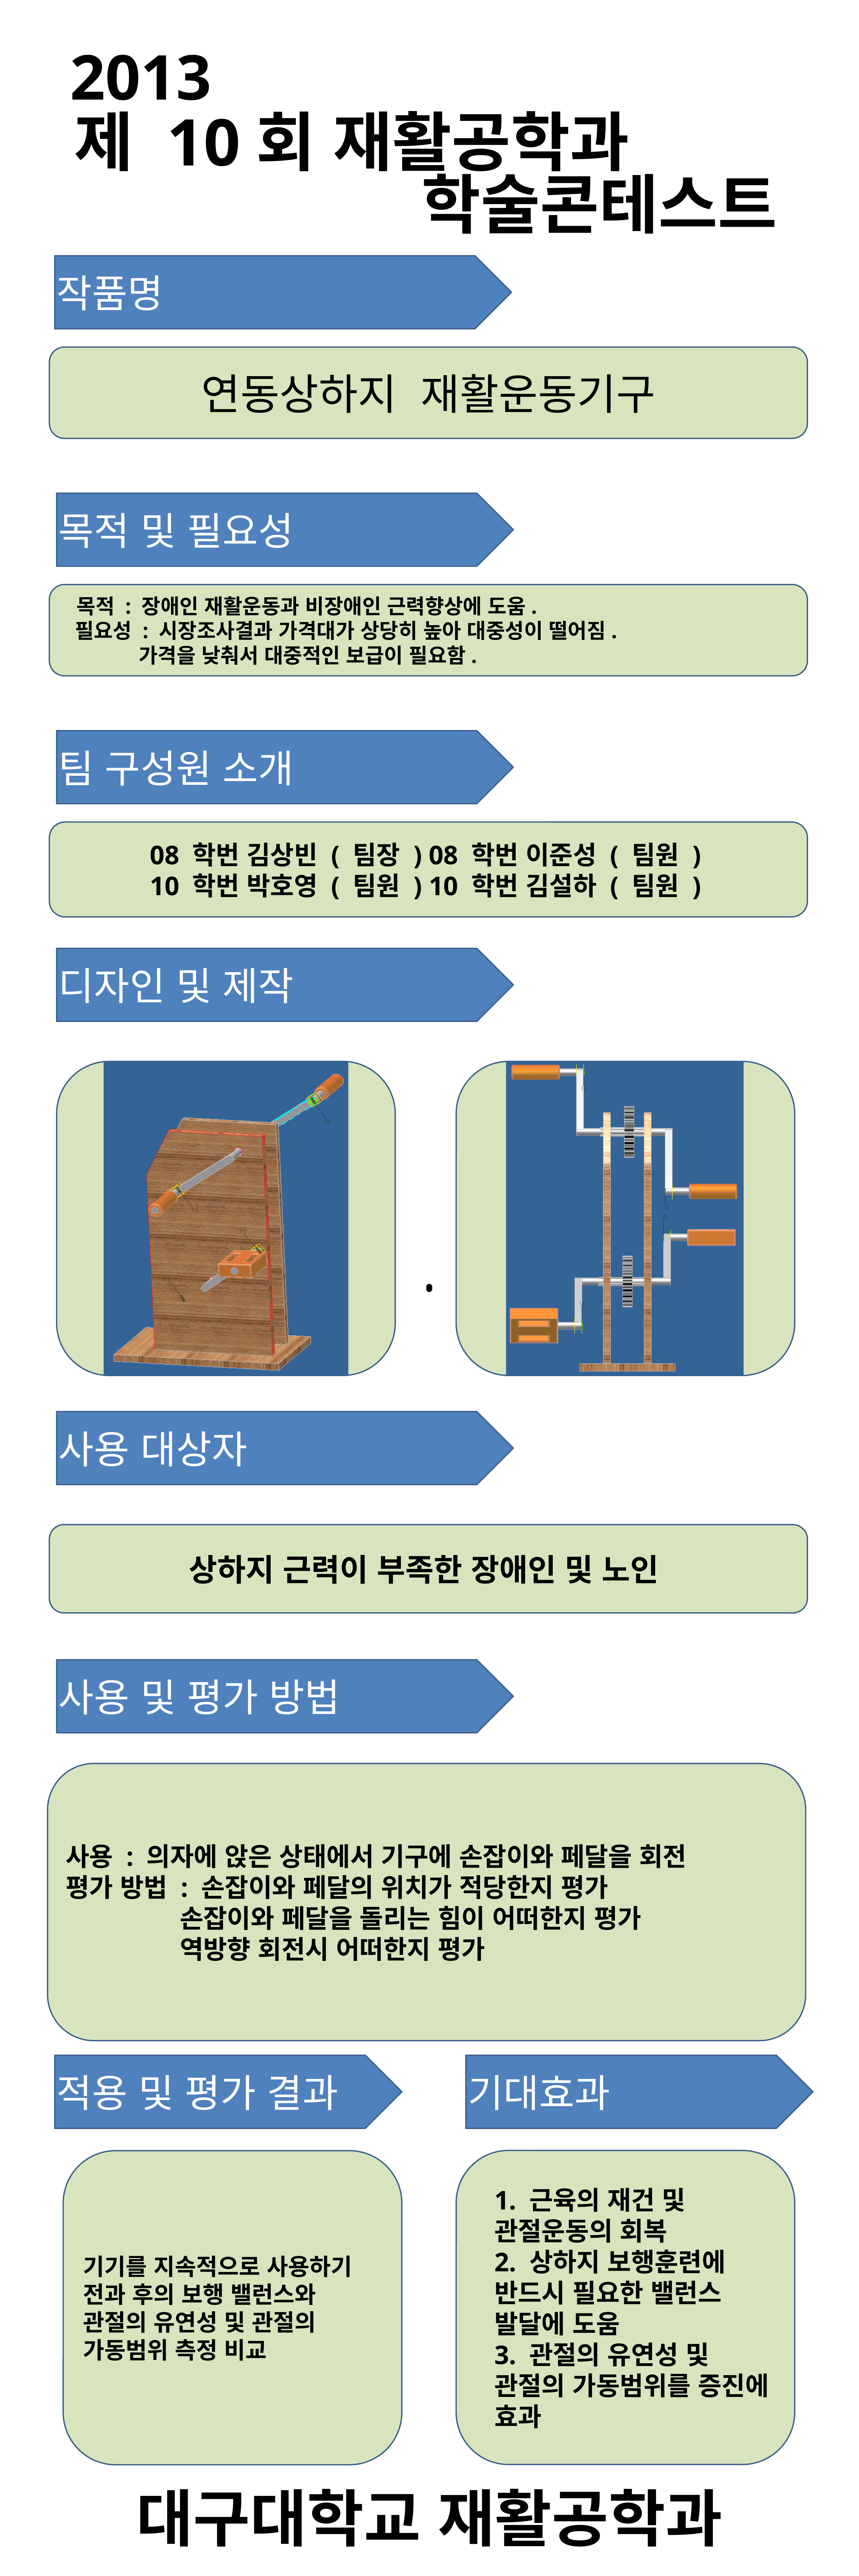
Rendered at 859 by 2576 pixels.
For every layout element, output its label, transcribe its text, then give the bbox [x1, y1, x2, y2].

text_box 사용 : 의자에 앉은 상태에서 기구에 손잡이와 페달을 회전 평가 방법 : 손잡이와 페달의 위치가 적당한지 평가 손잡이와 페달을 돌리는 힘이 어떠한지 평가 역방향 회전시 어떠한지 평가 [47, 1763, 806, 2041]
text_box 2013 [50, 22, 277, 99]
picture [103, 1061, 348, 1376]
text_box 기기를 지속적으로 사용하기 전과 후의 보행 밸런스와 관절의 유연성 및 관절의 가동범위 측정 비교 [62, 2150, 403, 2466]
text_box 사진 [743, 1061, 796, 1376]
text_box 사용 대상자 [56, 1411, 514, 1485]
text_box 적용 및 평가 결과 [54, 2054, 403, 2129]
text_box 사진 [455, 1061, 506, 1376]
picture [506, 1061, 744, 1376]
text_box 대구대학교 재활공학과 [0, 2477, 859, 2556]
text_box 제 10회 재활공학과 학술콘테스트 [0, 99, 859, 243]
text_box 사진 [56, 1061, 103, 1376]
text_box 작품명 [54, 255, 512, 330]
text_box 상하지 근력이 부족한 장애인 및 노인 [49, 1524, 808, 1614]
text_box 디자인 및 제작 [56, 947, 514, 1022]
text_box 기대효과 [465, 2054, 814, 2129]
text_box 목적 및 필요성 [56, 492, 514, 567]
text_box 1. 근육의 재건 및 관절운동의 회복 2. 상하지 보행훈련에 반드시 필요한 밸런스 발달에 도움 3. 관절의 유연성 및 관절의 가동범위를 증진에 효과 [455, 2150, 796, 2465]
text_box 목적 : 장애인 재활운동과 비장애인 근력향상에 도움. 필요성 : 시장조사결과 가격대가 상당히 높아 대중성이 떨어짐. 가격을 낮춰서 대중적인 보급이 필요함. [49, 584, 808, 677]
text_box 사진 [349, 1061, 396, 1376]
text_box 사용 및 평가 방법 [56, 1659, 514, 1734]
text_box 연동상하지 재활운동기구 [49, 346, 808, 439]
picture [425, 1284, 433, 1292]
text_box 08 학번 김상빈 ( 팀장 ) 08 학번 이준성 ( 팀원 ) 10 학번 박호영 ( 팀원 ) 10 학번 김설하 ( 팀원 ) [49, 821, 808, 918]
text_box 팀 구성원 소개 [56, 730, 514, 805]
